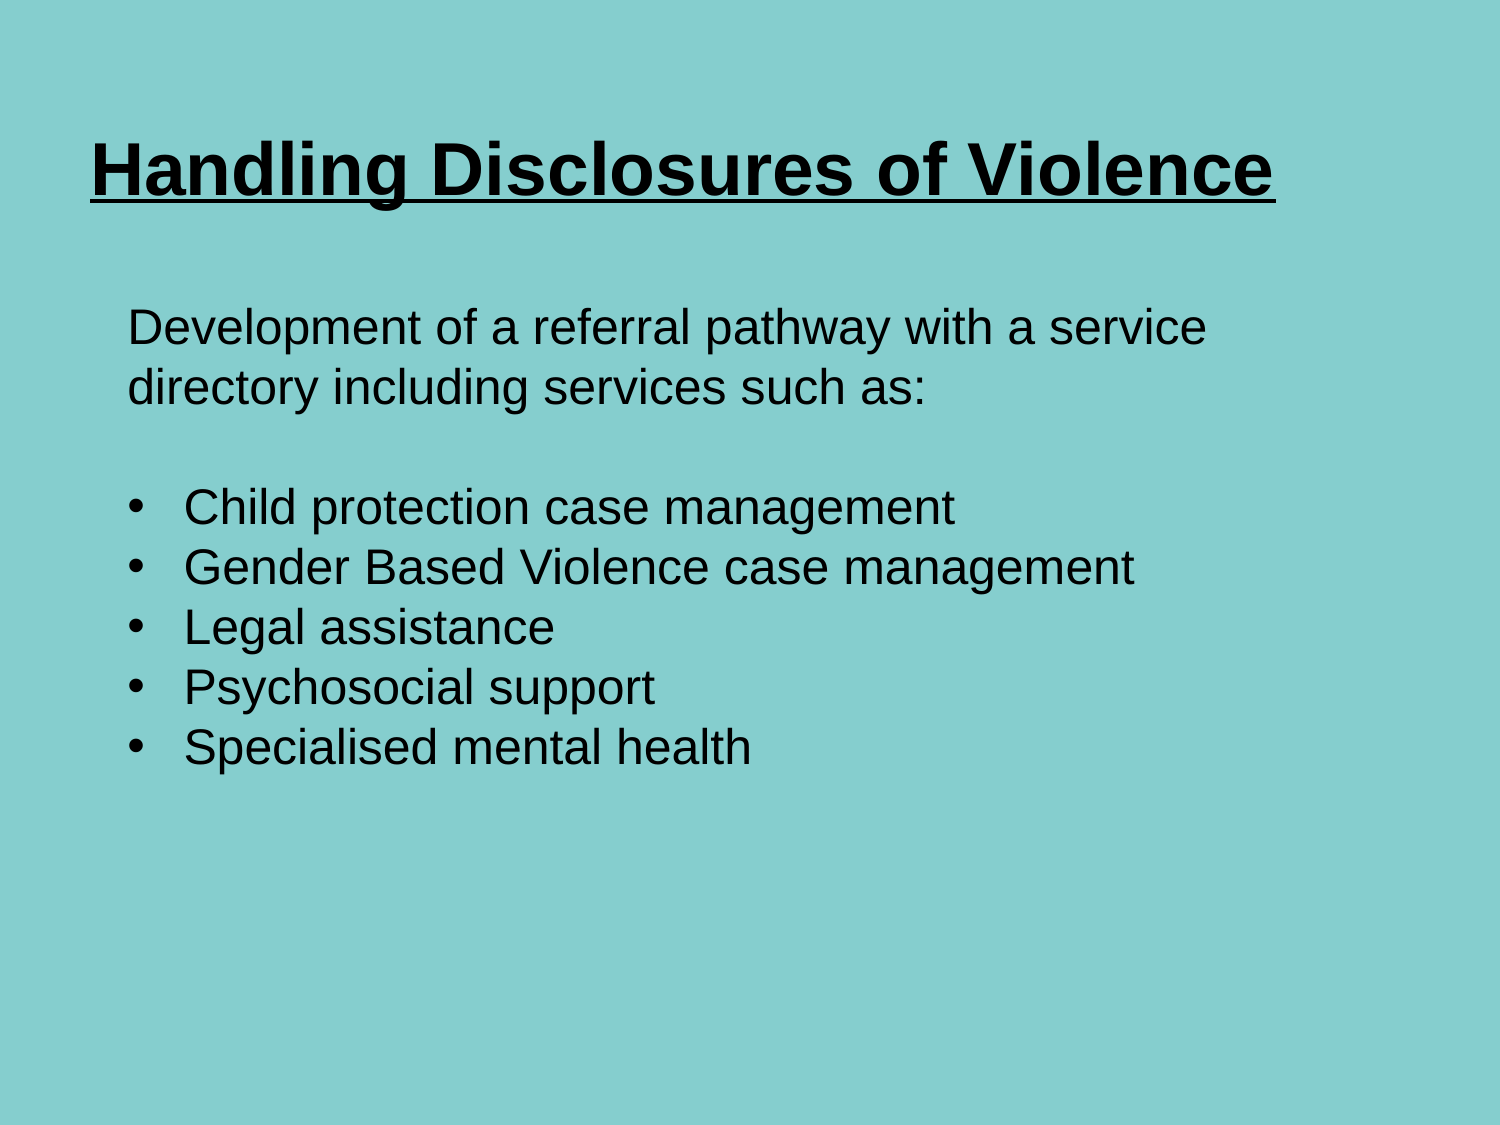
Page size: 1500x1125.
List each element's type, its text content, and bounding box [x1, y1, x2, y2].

text_box Development of a referral pathway with a service directory including services such as: Child protection case management Gender Based Violence case management Legal assistance Psychosocial support Specialised mental health [112, 287, 1363, 843]
title Handling Disclosures of Violence [75, 112, 1438, 313]
